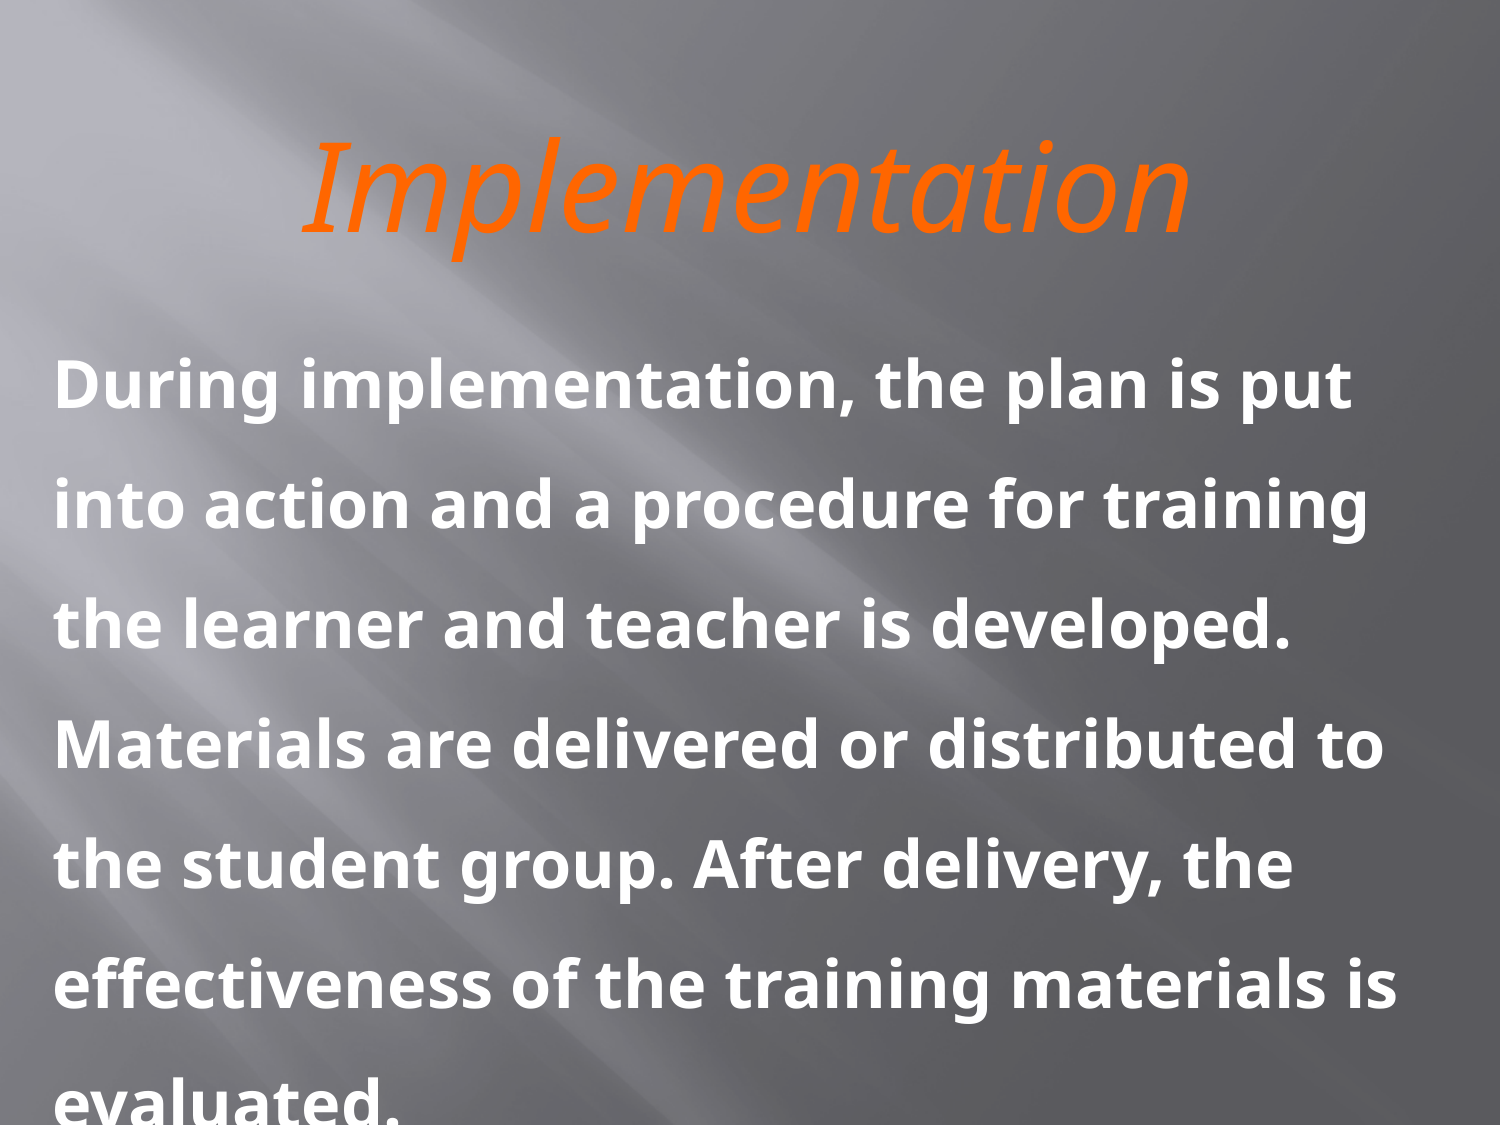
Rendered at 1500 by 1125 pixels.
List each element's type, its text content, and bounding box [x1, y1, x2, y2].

text_box Implementation During implementation, the plan is put into action and a procedure for training the learner and teacher is developed. Materials are delivered or distributed to the student group. After delivery, the effectiveness of the training materials is evaluated. [37, 99, 1463, 1125]
